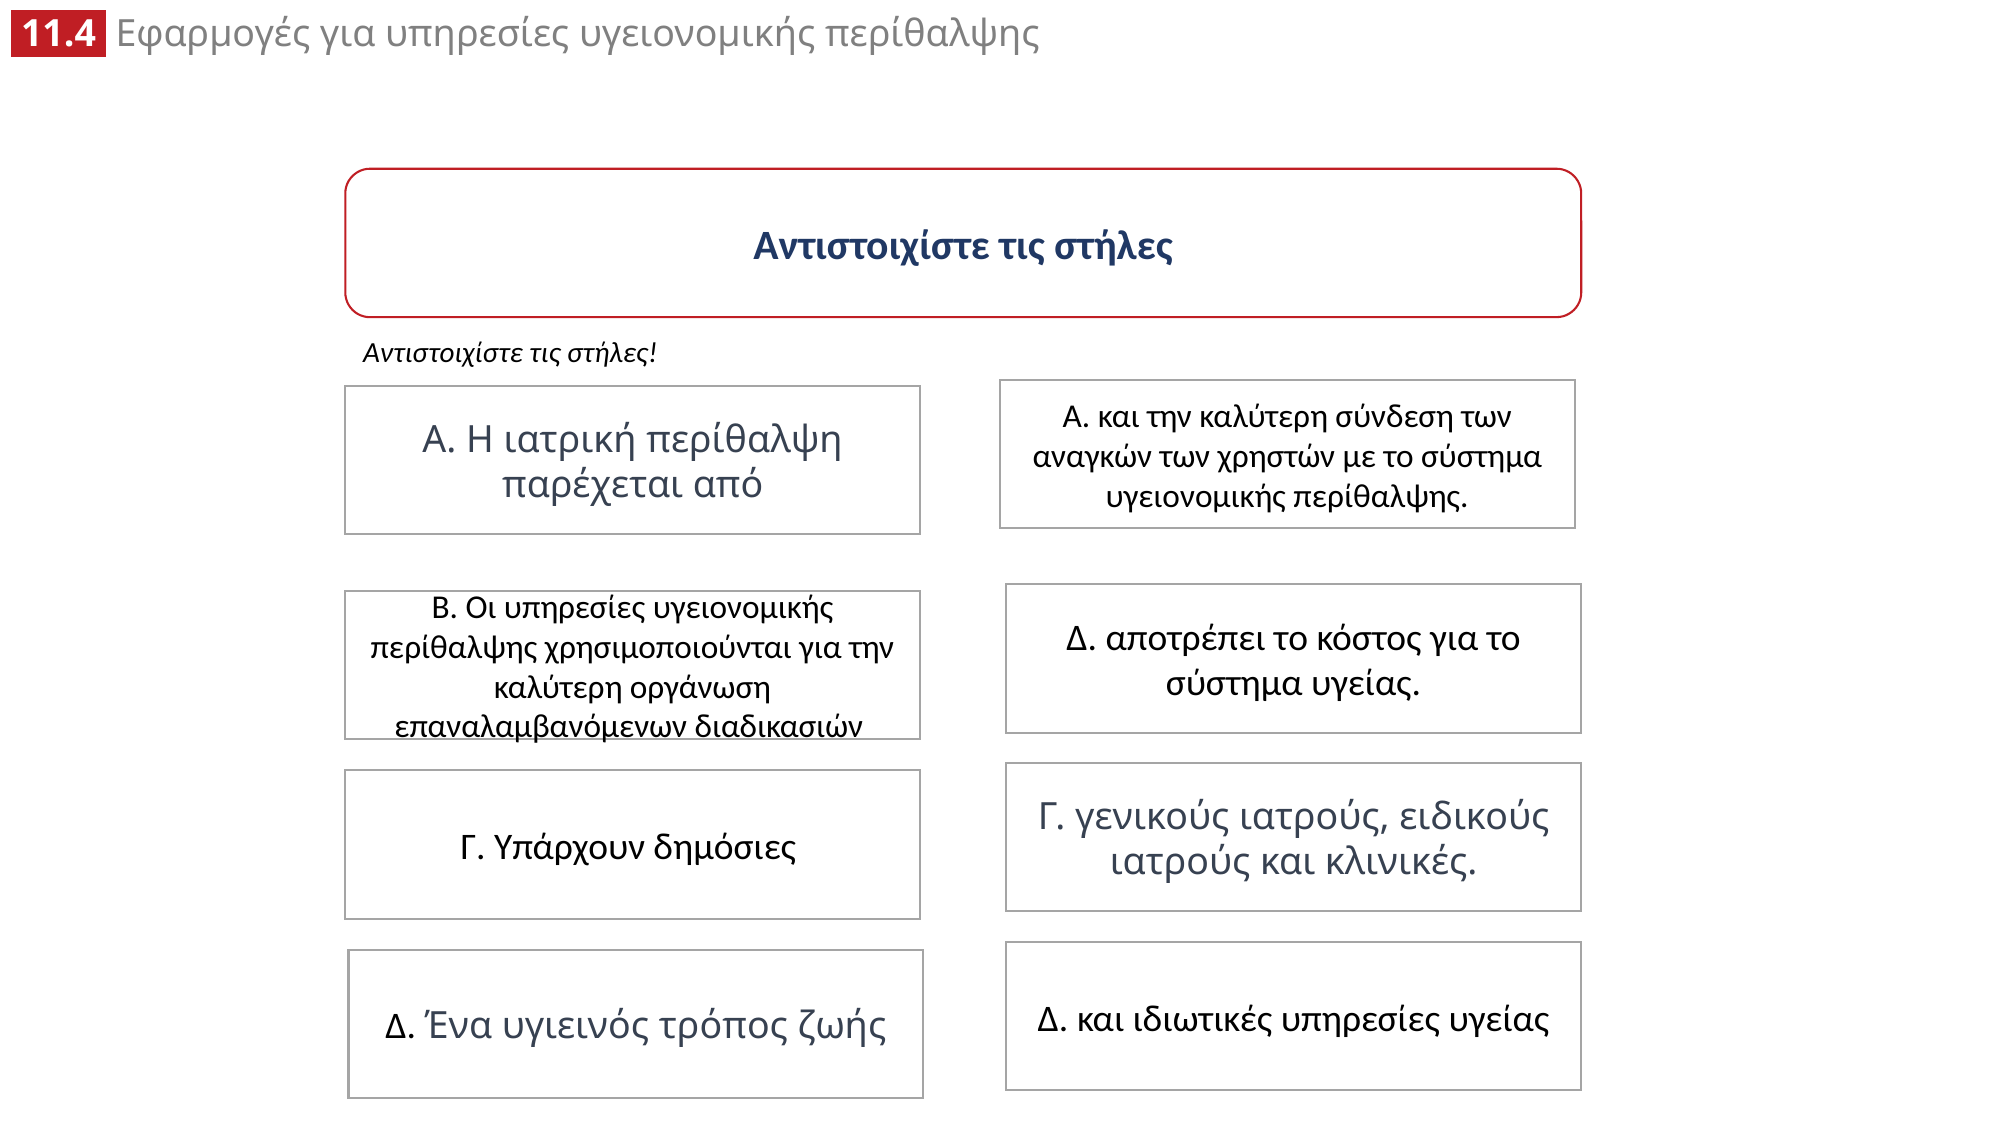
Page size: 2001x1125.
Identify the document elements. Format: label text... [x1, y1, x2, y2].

text_box Δ. Ένα υγιεινός τρόπος ζωής [347, 949, 924, 1099]
text_box Δ. και ιδιωτικές υπηρεσίες υγείας [1005, 941, 1582, 1091]
text_box B. Οι υπηρεσίες υγειονομικής περίθαλψης χρησιμοποιούνται για την καλύτερη οργάνωση επαναλαμβανόμενων διαδικασιών [344, 590, 921, 740]
text_box Δ. αποτρέπει το κόστος για το σύστημα υγείας. [1005, 583, 1582, 734]
text_box Αντιστοιχίστε τις στήλες! [348, 325, 673, 376]
text_box A. Η ιατρική περίθαλψη παρέχεται από [344, 385, 921, 535]
text_box Αντιστοιχίστε τις στήλες [344, 167, 1583, 319]
text_box A. και την καλύτερη σύνδεση των αναγκών των χρηστών με το σύστημα υγειονομικής περίθαλψης. [999, 379, 1576, 529]
text_box Γ. γενικούς ιατρούς, ειδικούς ιατρούς και κλινικές. [1005, 762, 1582, 912]
text_box Γ. Υπάρχουν δημόσιες [344, 769, 921, 920]
